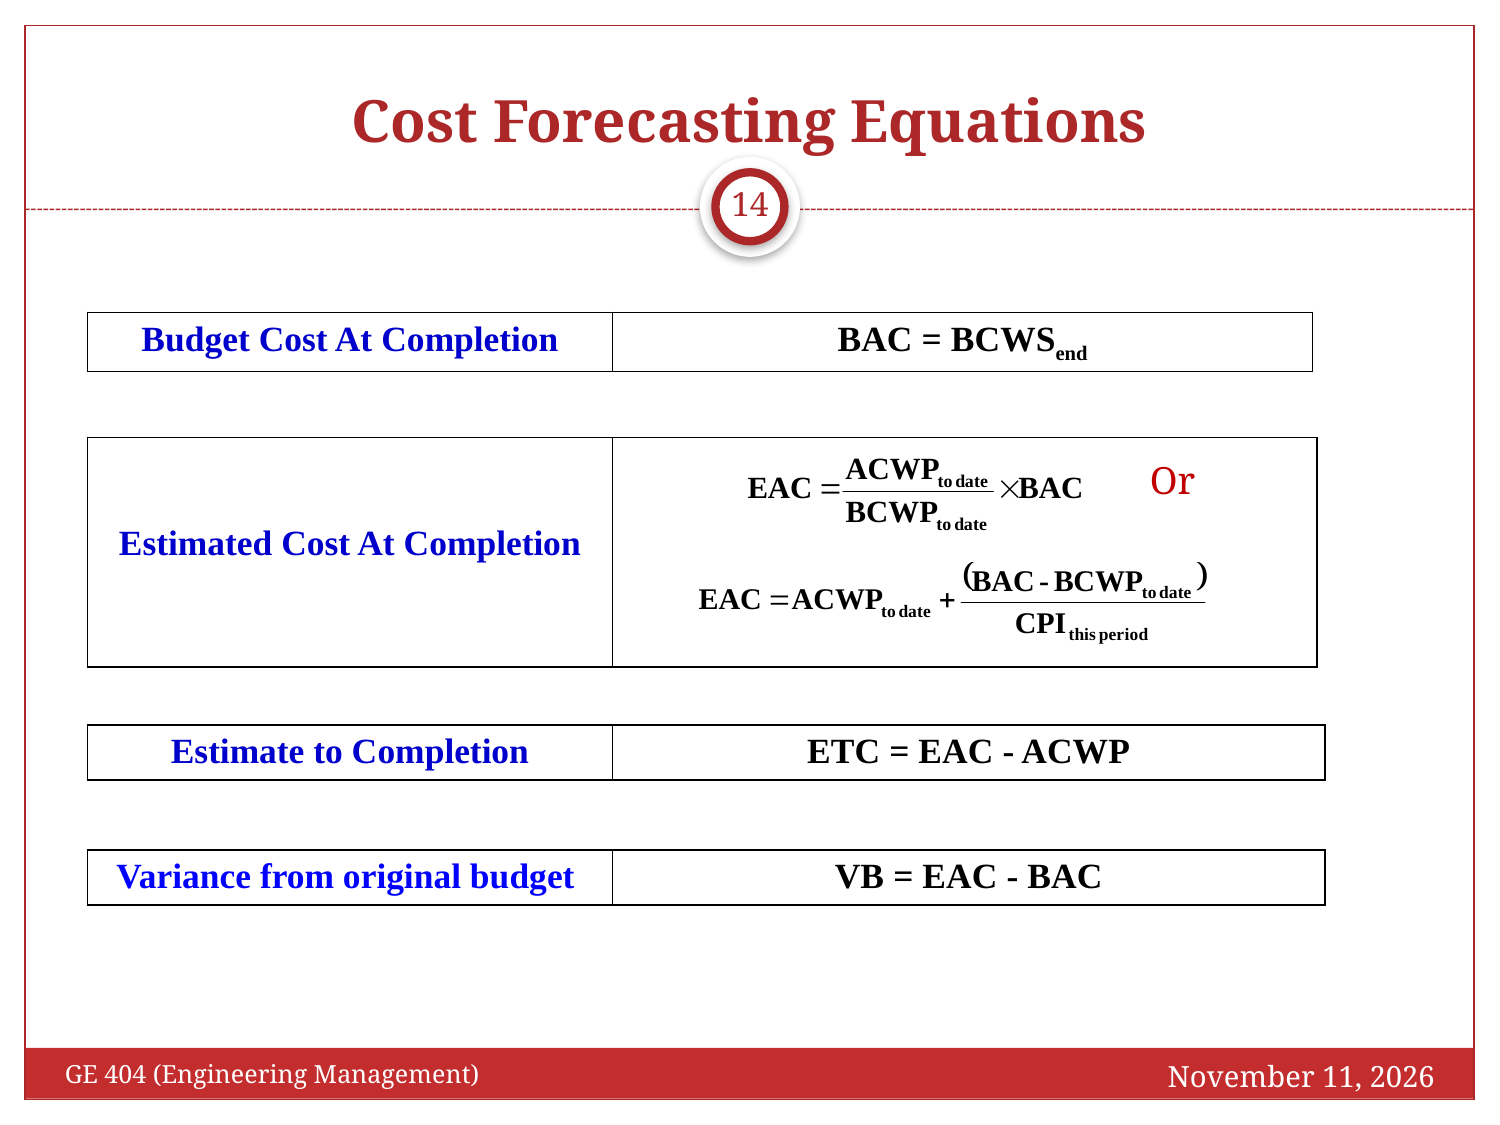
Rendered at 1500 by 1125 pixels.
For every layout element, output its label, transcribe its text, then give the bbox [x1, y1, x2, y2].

table_header Estimate to Completion [88, 726, 612, 779]
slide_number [950, 1050, 1450, 1111]
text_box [742, 449, 1089, 538]
table_header Budget Cost At Completion [88, 313, 612, 371]
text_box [694, 562, 1213, 651]
slide_number 14 [712, 169, 788, 243]
table_header Estimated Cost At Completion [88, 438, 612, 666]
title Cost Forecasting Equations [49, 37, 1450, 162]
table_header ETC = EAC - ACWP [613, 726, 1324, 779]
table_header [613, 438, 1316, 666]
footer GE 404 (Engineering Management) [50, 1051, 638, 1112]
table_header Variance from original budget [88, 851, 612, 904]
table_header VB = EAC - BAC [613, 851, 1324, 904]
text_box Or [1135, 449, 1211, 555]
table_header BAC = BCWSend [613, 313, 1312, 371]
